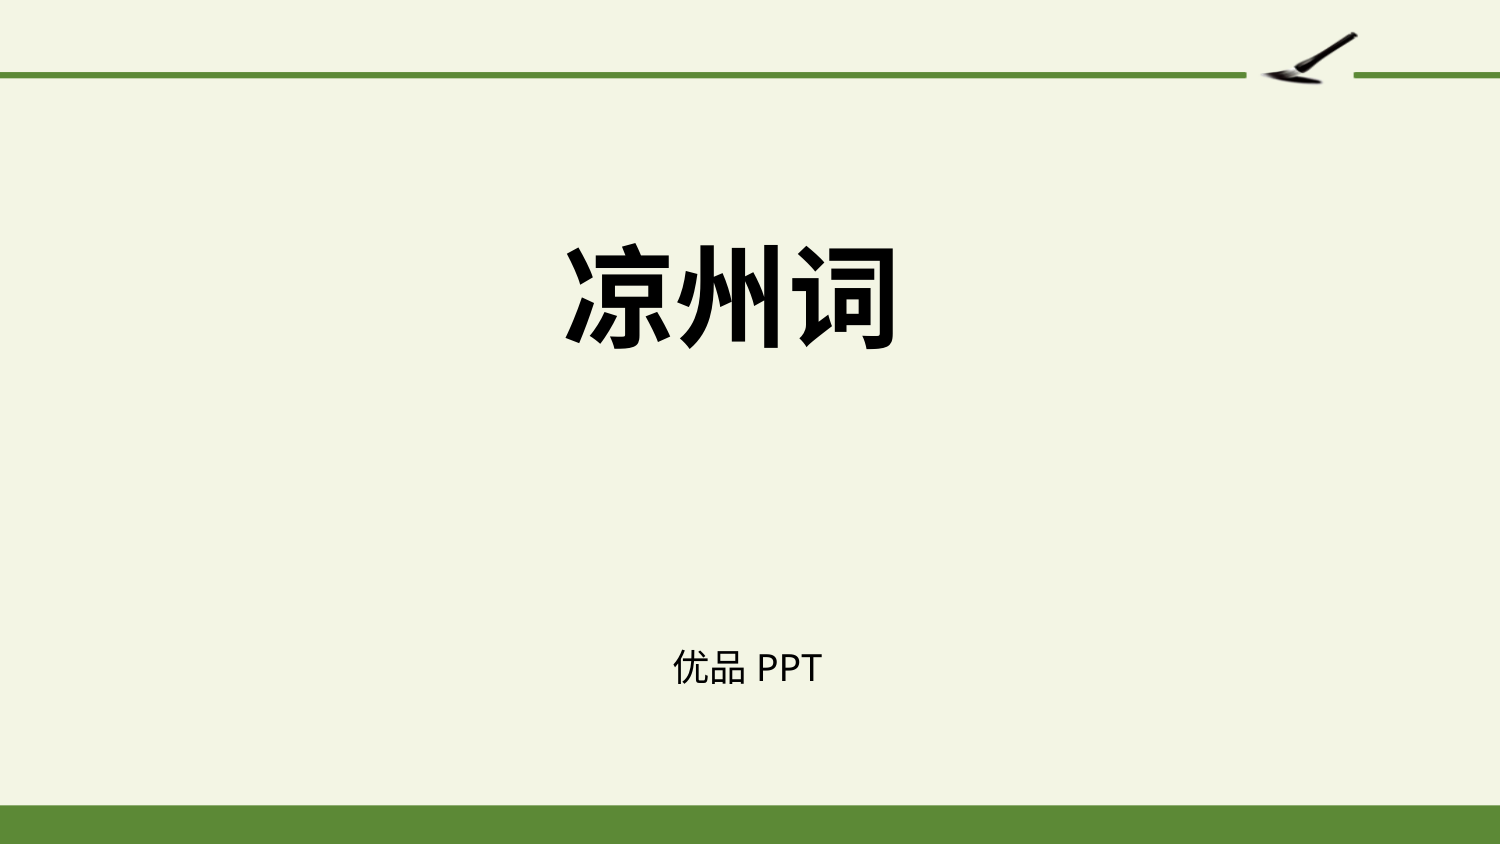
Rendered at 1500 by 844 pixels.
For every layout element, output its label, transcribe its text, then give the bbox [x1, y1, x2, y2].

text_box 优品PPT [601, 632, 894, 697]
title 凉州词 [113, 221, 1351, 385]
picture [0, 0, 1500, 844]
